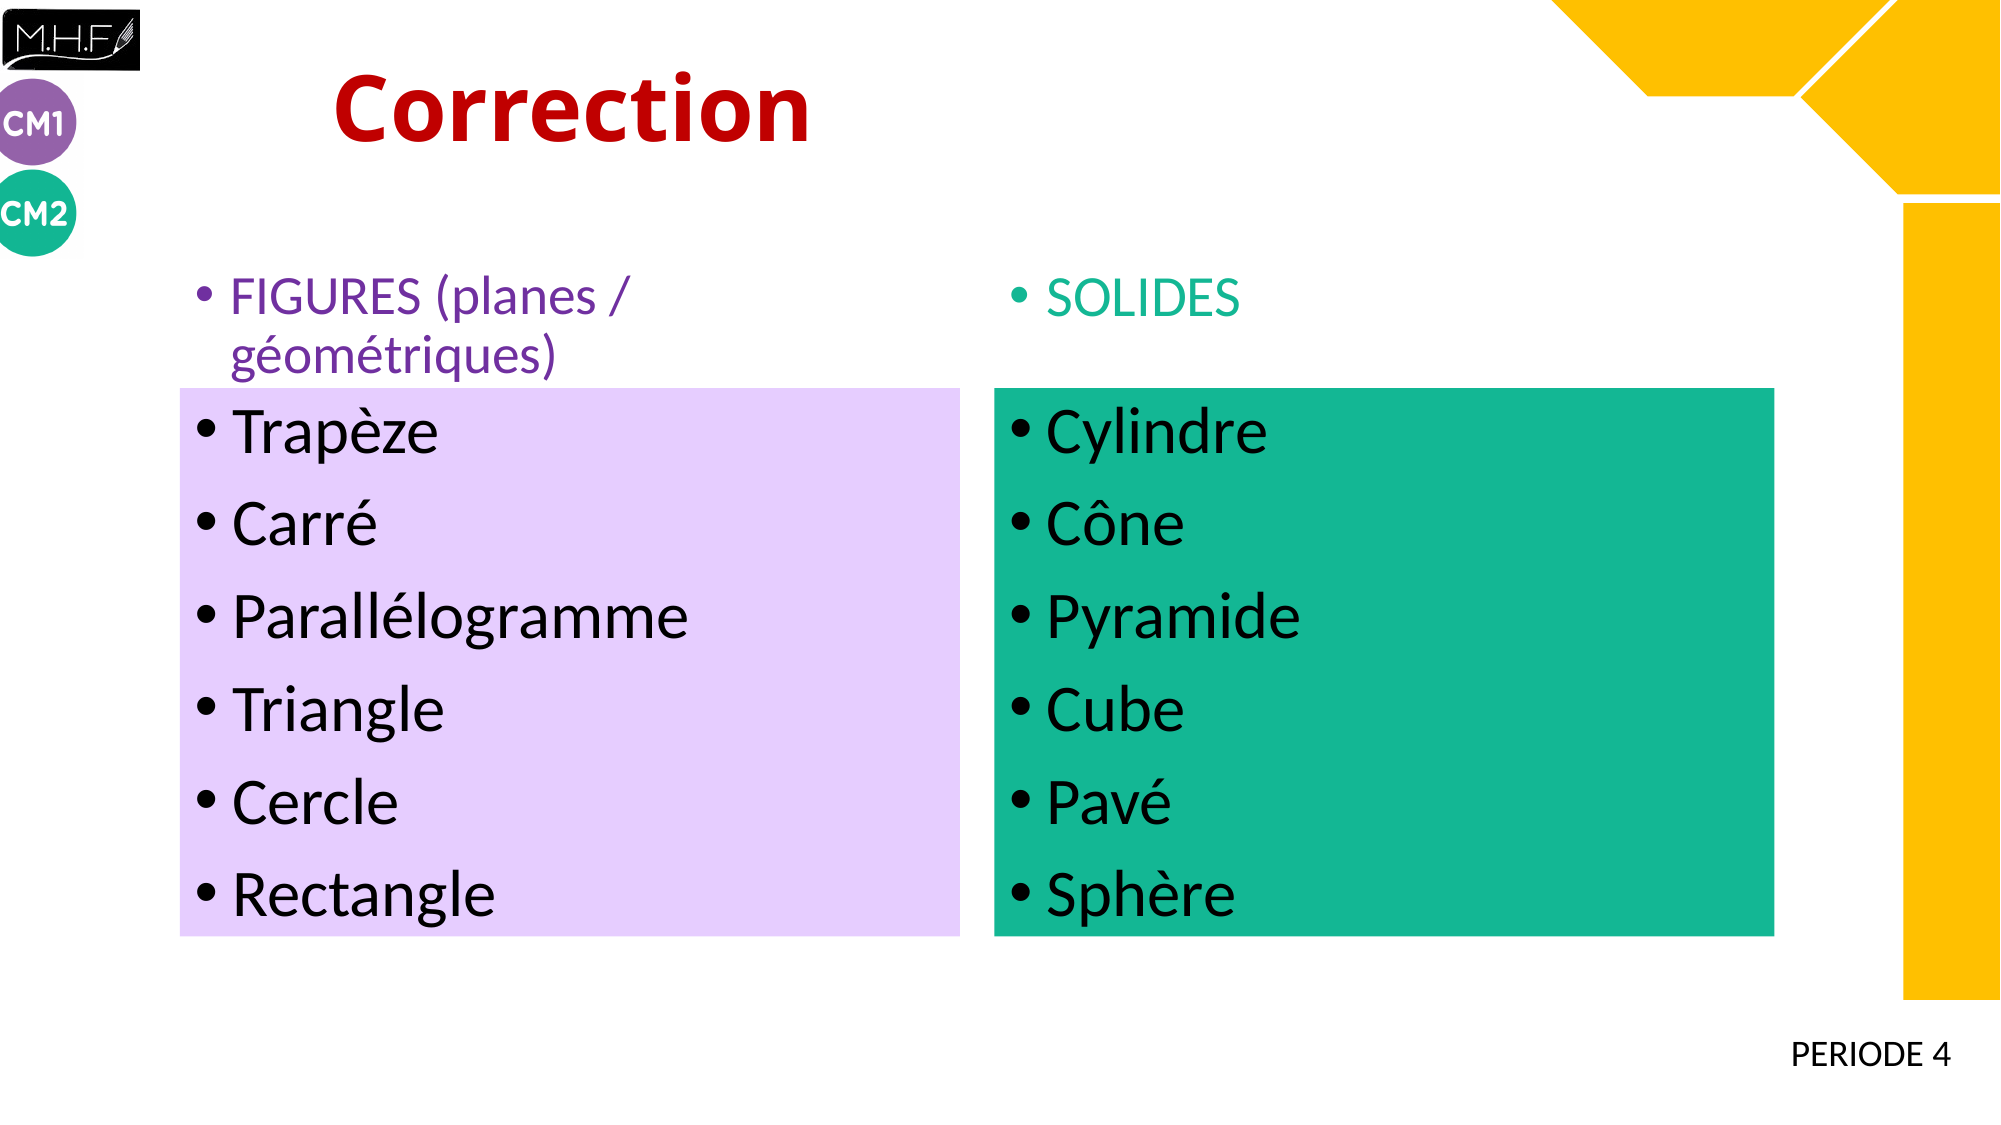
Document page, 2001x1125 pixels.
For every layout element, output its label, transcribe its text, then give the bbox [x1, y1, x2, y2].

title Correction [316, 3, 1863, 221]
text_box Cylindre Cône Pyramide Cube Pavé Sphère [994, 388, 1775, 937]
picture [0, 7, 140, 259]
text_box [1799, 0, 2000, 196]
text_box FIGURES (planes / géométriques) [179, 258, 960, 388]
text_box SOLIDES [994, 258, 1775, 388]
text_box [1549, 0, 1892, 98]
text_box PERIODE 4 [1362, 1021, 1967, 1125]
text_box [1902, 202, 2000, 1001]
text_box Trapèze Carré Parallélogramme Triangle Cercle Rectangle [179, 388, 960, 937]
